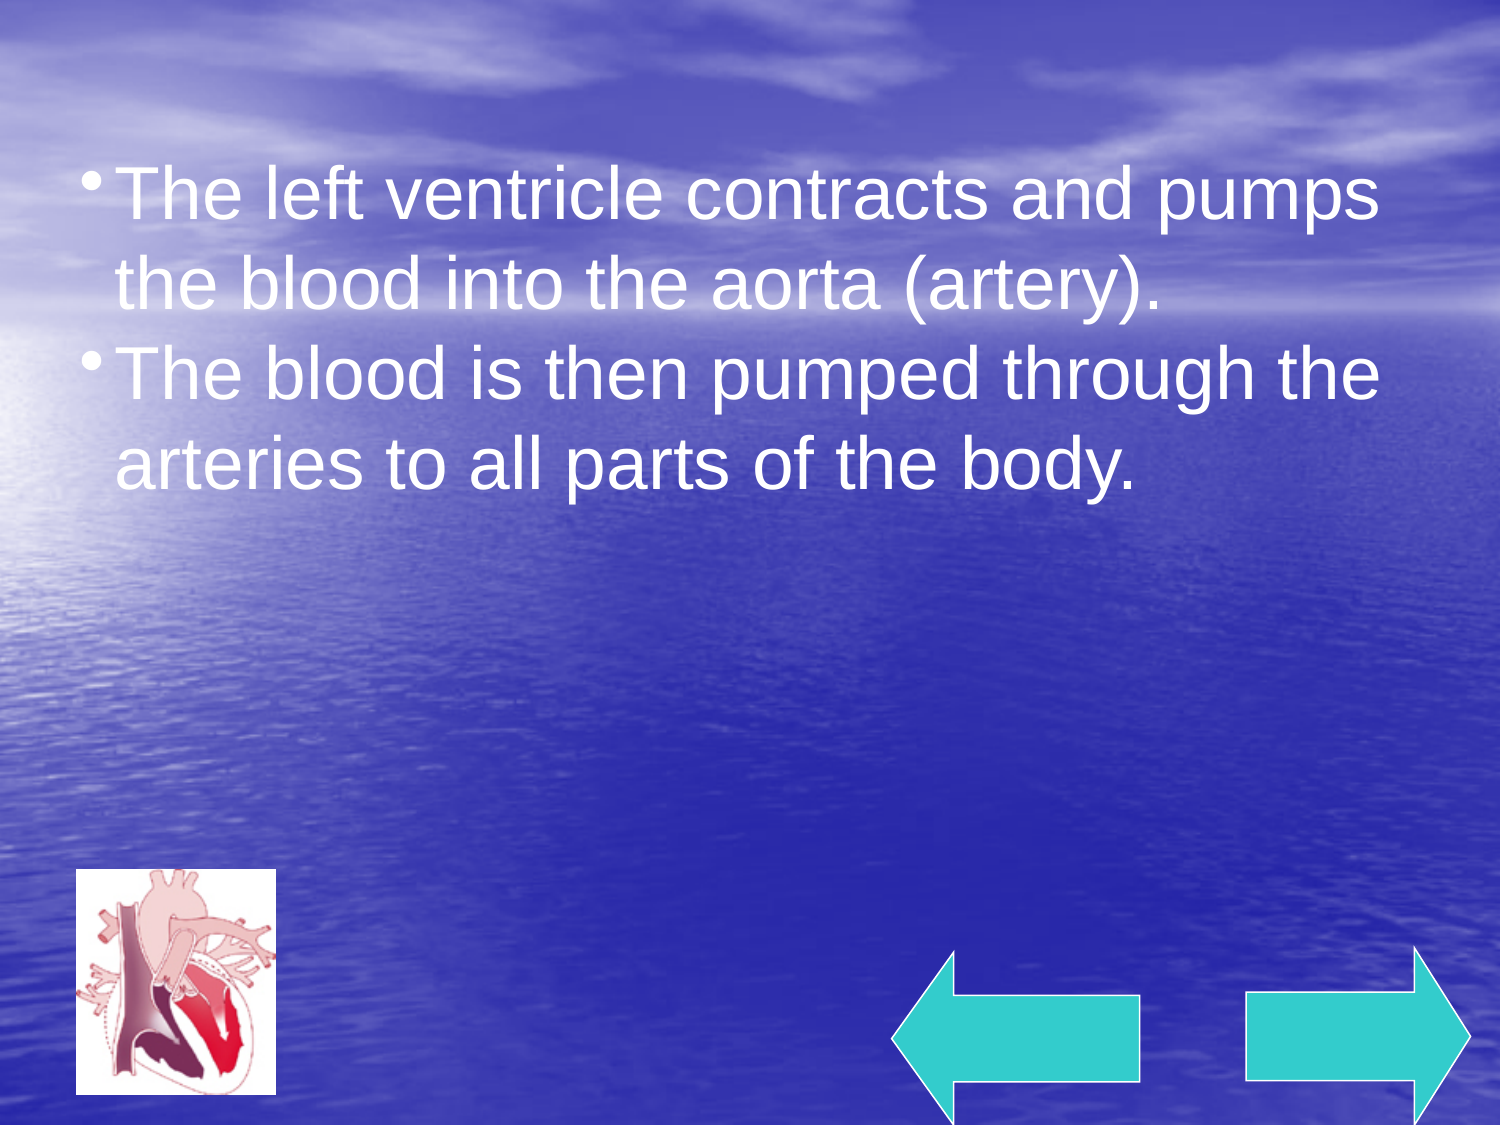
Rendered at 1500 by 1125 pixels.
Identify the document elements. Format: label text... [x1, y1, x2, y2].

text_box [891, 952, 1140, 1125]
picture [76, 869, 276, 1095]
text_box [1246, 947, 1471, 1125]
text_box The left ventricle contracts and pumps the blood into the aorta (artery). The blood is then pumped through the arteries to all parts of the body. [64, 137, 1424, 512]
